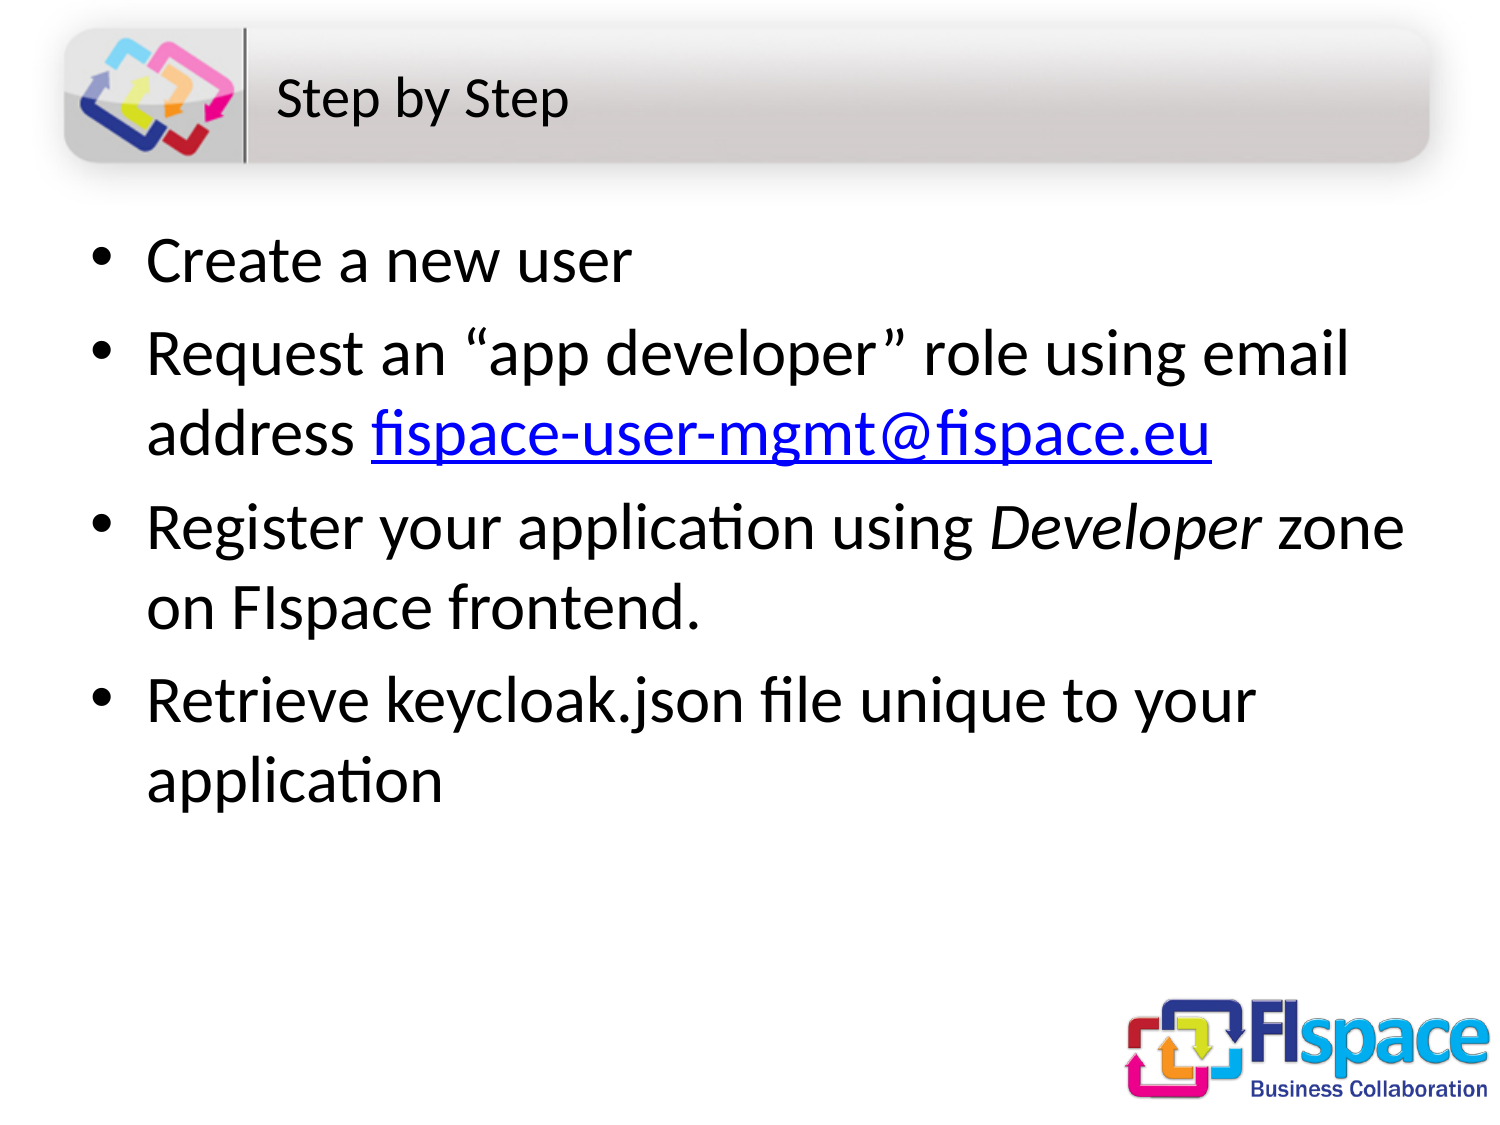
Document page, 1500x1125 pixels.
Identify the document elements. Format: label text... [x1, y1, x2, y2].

picture [0, 0, 1500, 253]
list Create a new user Request an “app developer” role using email address fispace-user-mgmt@fispace.eu Register your application using Developer zone on FIspace frontend. Retrieve keycloak.json file unique to your application [75, 208, 1425, 988]
picture [1118, 993, 1496, 1101]
title Step by Step [261, 39, 1401, 149]
